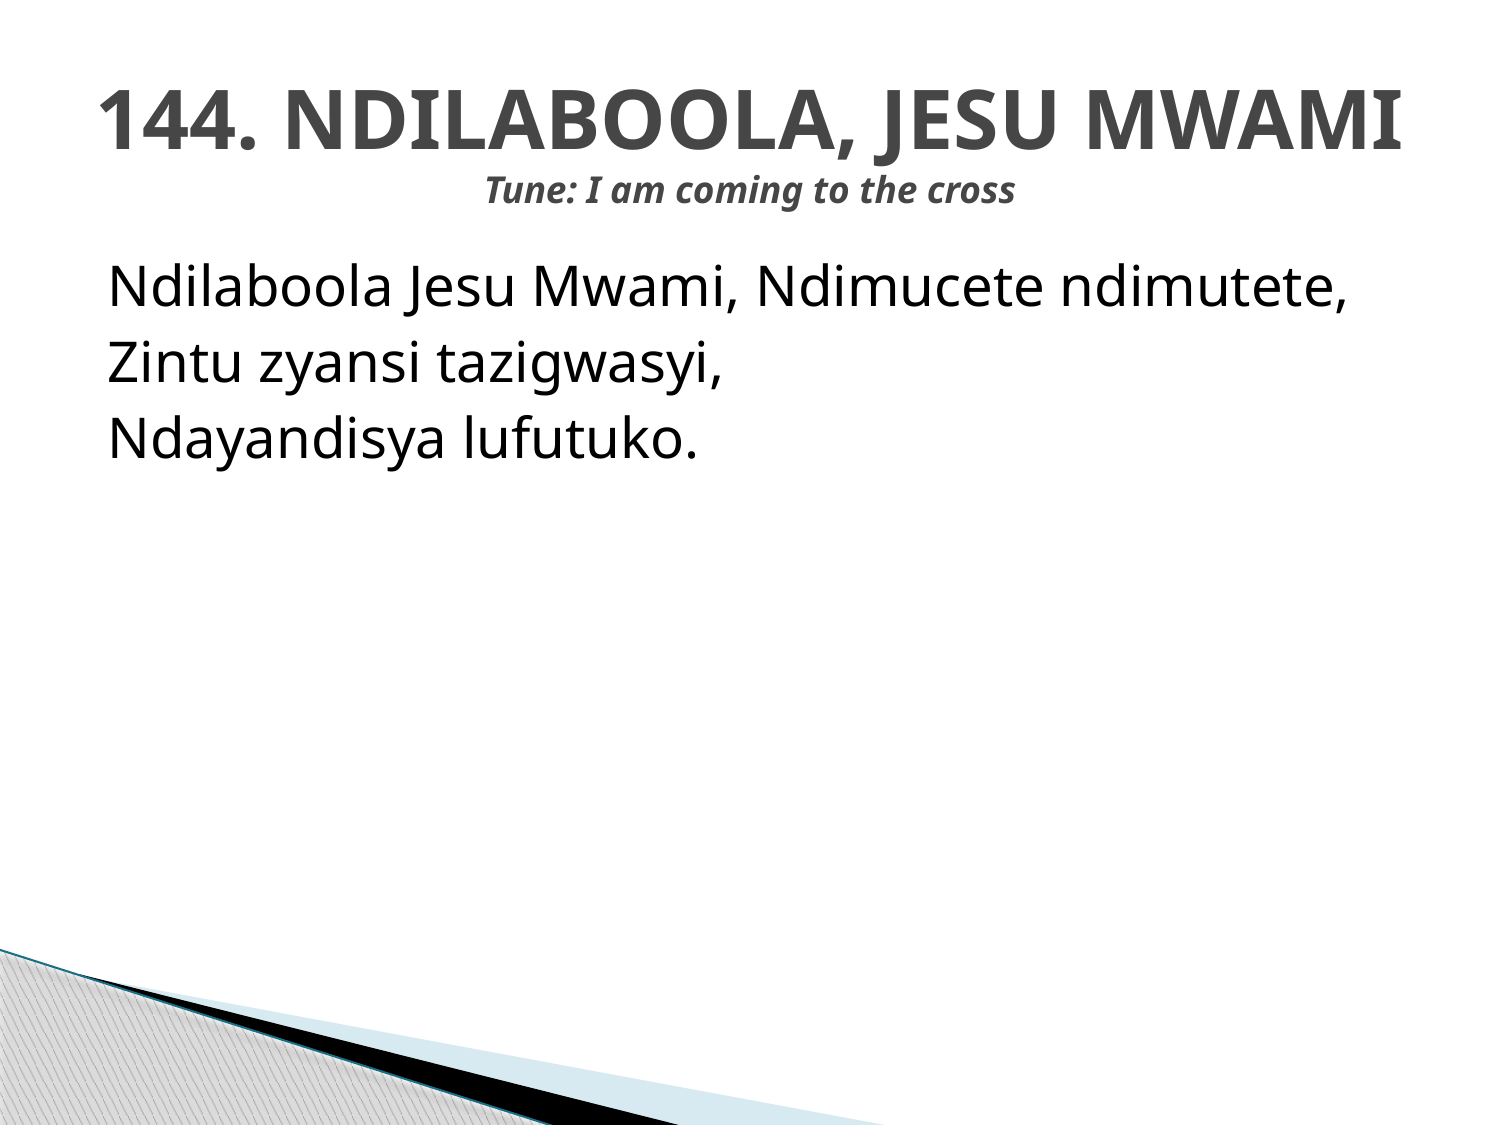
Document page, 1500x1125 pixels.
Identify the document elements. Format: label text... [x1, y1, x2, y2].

title 144. NDILABOOLA, JESU MWAMI Tune: I am coming to the cross [75, 45, 1425, 233]
list Ndilaboola Jesu Mwami, Ndimucete ndimutete, Zintu zyansi tazigwasyi, Ndayandisya lufutuko. [75, 243, 1425, 986]
